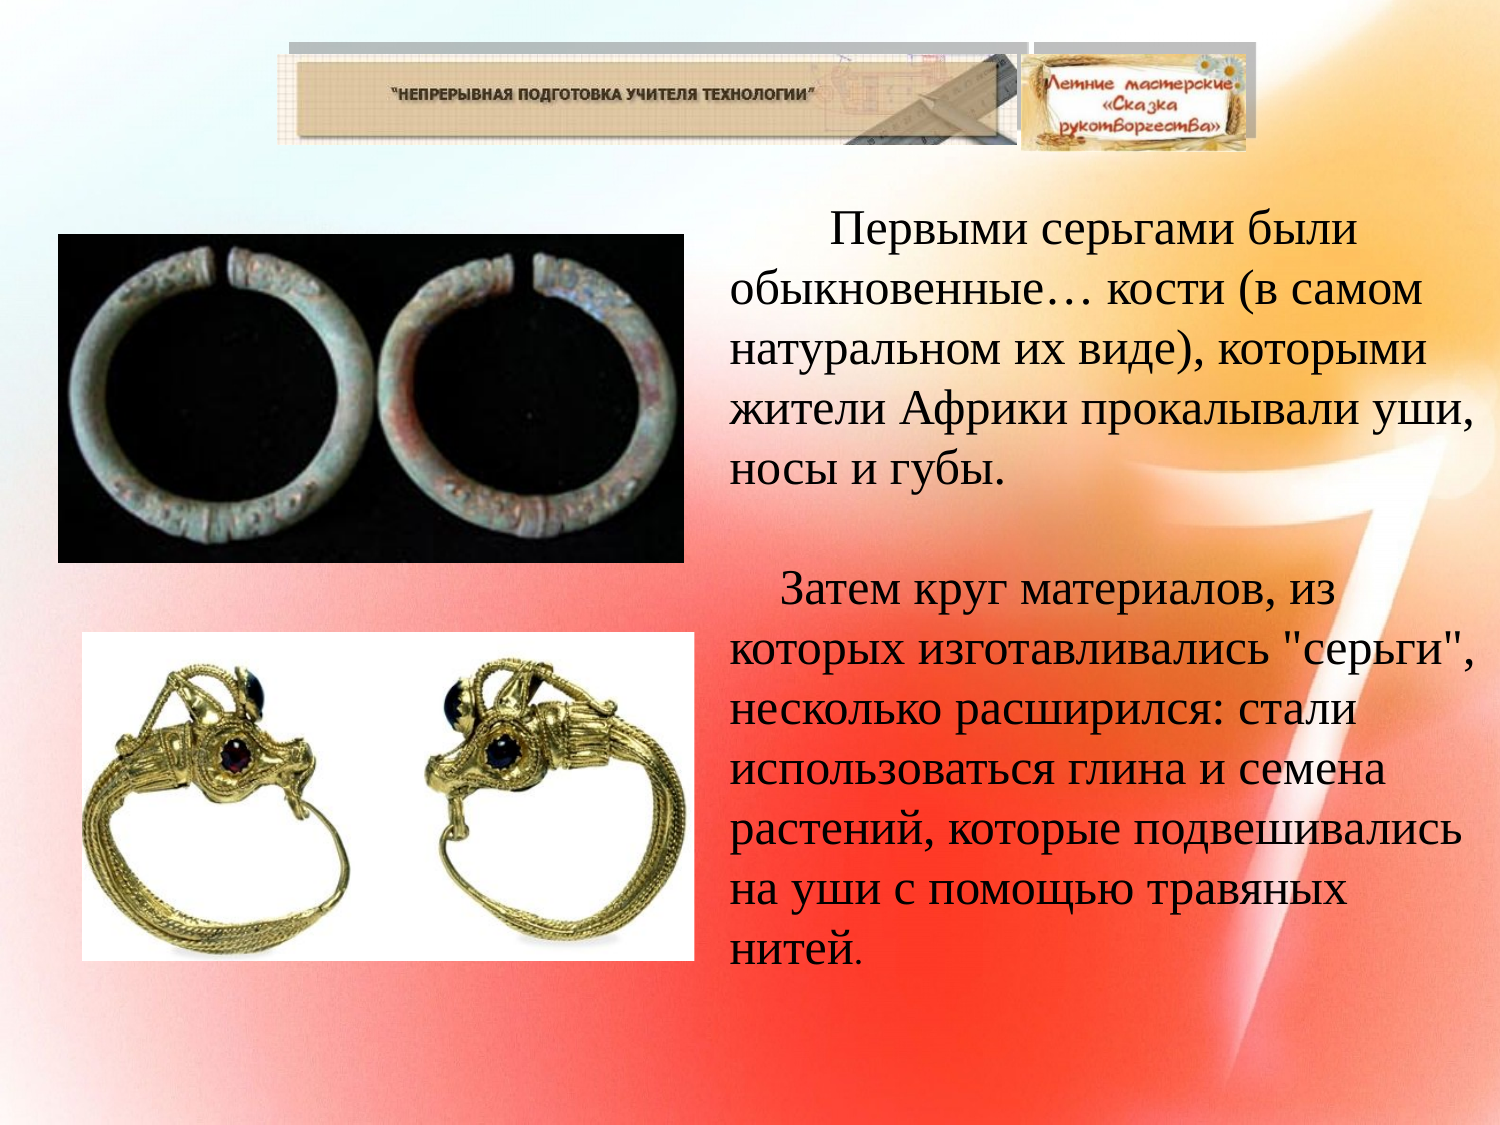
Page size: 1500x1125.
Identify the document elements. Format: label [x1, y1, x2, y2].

picture [0, 0, 1500, 1125]
text_box [277, 54, 1246, 153]
